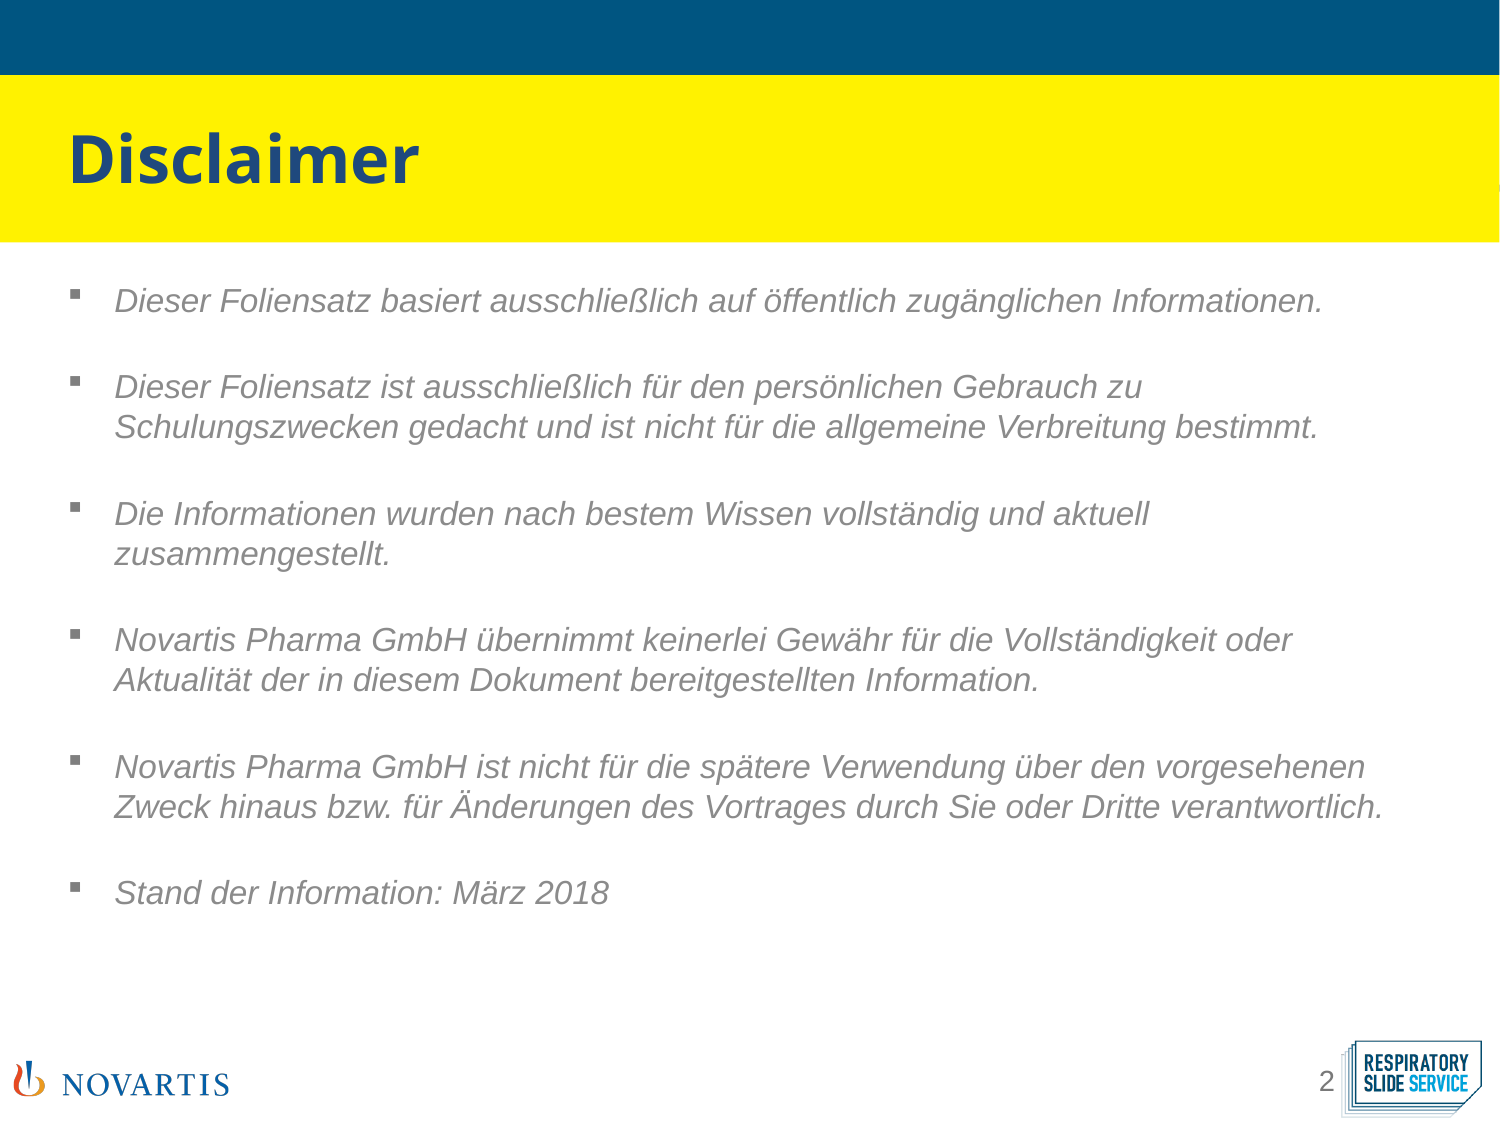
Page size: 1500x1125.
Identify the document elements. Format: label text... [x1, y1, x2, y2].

text_box Disclaimer [67, 87, 1418, 227]
picture [1328, 1027, 1497, 1125]
text_box Dieser Foliensatz basiert ausschließlich auf öffentlich zugänglichen Informationen. Dieser Foliensatz ist ausschließlich für den persönlichen Gebrauch zu Schulungszwecken gedacht und ist nicht für die allgemeine Verbreitung bestimmt. Die Informationen wurden nach bestem Wissen vollständig und aktuell zusammengestellt. Novartis Pharma GmbH übernimmt keinerlei Gewähr für die Vollständigkeit oder Aktualität der in diesem Dokument bereitgestellten Information. Novartis Pharma GmbH ist nicht für die spätere Verwendung über den vorgesehenen Zweck hinaus bzw. für Änderungen des Vortrages durch Sie oder Dritte verantwortlich. Stand der Information: März 2018 [67, 279, 1418, 940]
picture [11, 1058, 231, 1099]
